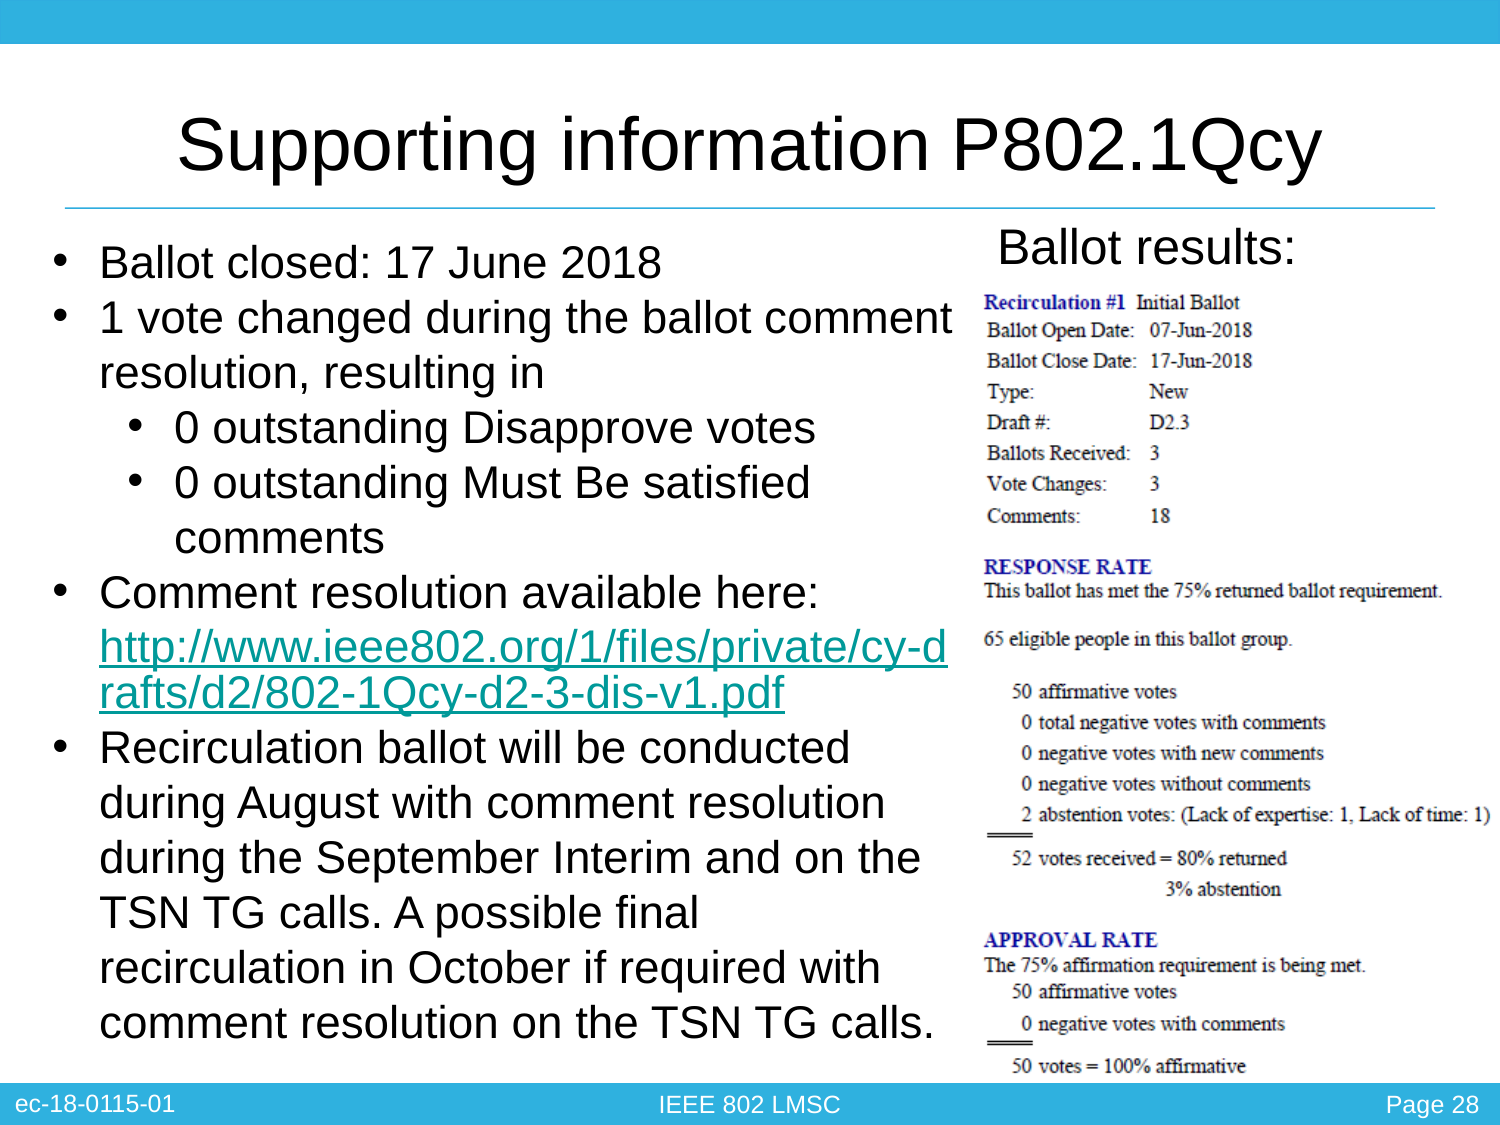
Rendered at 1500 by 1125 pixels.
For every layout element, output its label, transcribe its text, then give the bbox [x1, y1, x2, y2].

title Supporting information P802.1Qcy [75, 75, 1425, 205]
text_box Ballot results: [982, 206, 1313, 282]
picture [980, 289, 1494, 1078]
text_box Ballot closed: 17 June 2018 1 vote changed during the ballot comment resolution, resulting in 0 outstanding Disapprove votes 0 outstanding Must Be satisfied comments Comment resolution available here: http://www.ieee802.org/1/files/private/cy-drafts/d2/802-1Qcy-d2-3-dis-v1.pdf Recirculation ballot will be conducted during August with comment resolution during the September Interim and on the TSN TG calls. A possible final recirculation in October if required with comment resolution on the TSN TG calls. [37, 224, 975, 1010]
